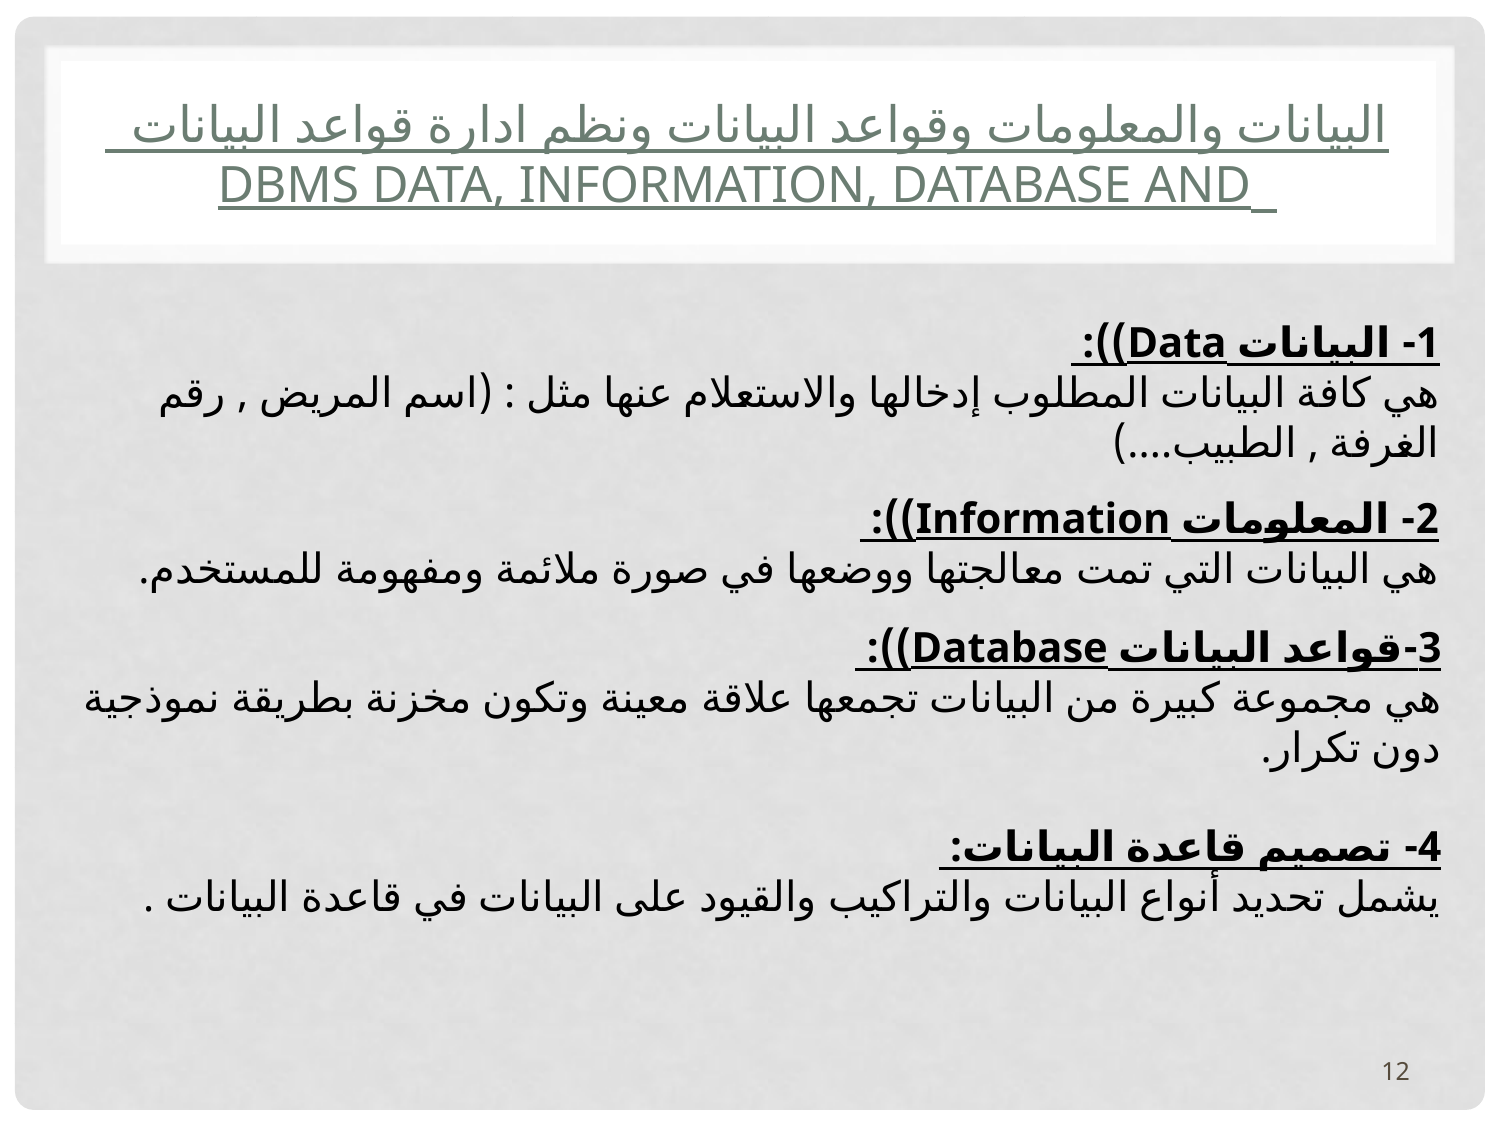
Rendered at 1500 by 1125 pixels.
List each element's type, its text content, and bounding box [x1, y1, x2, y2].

text_box 2- المعلومات Information)): هي البيانات التي تمت معالجتها ووضعها في صورة ملائمة ومفهومة للمستخدم. [29, 484, 1454, 599]
text_box 3-قواعد البيانات Database)): هي مجموعة كبيرة من البيانات تجمعها علاقة معينة وتكون مخزنة بطريقة نموذجية دون تكرار. [29, 613, 1457, 778]
text_box 1- البيانات Data)): هي كافة البيانات المطلوب إدخالها والاستعلام عنها مثل : (اسم المريض , رقم الغرفة , الطبيب....) [69, 308, 1455, 474]
text_box 4- تصميم قاعدة البيانات: يشمل تحديد أنواع البيانات والتراكيب والقيود على البيانات في قاعدة البيانات . [29, 812, 1457, 928]
slide_number 12 [1074, 1042, 1425, 1103]
title البيانات والمعلومات وقواعد البيانات ونظم ادارة قواعد البيانات DBMS Data, Information, Database and [69, 66, 1425, 238]
